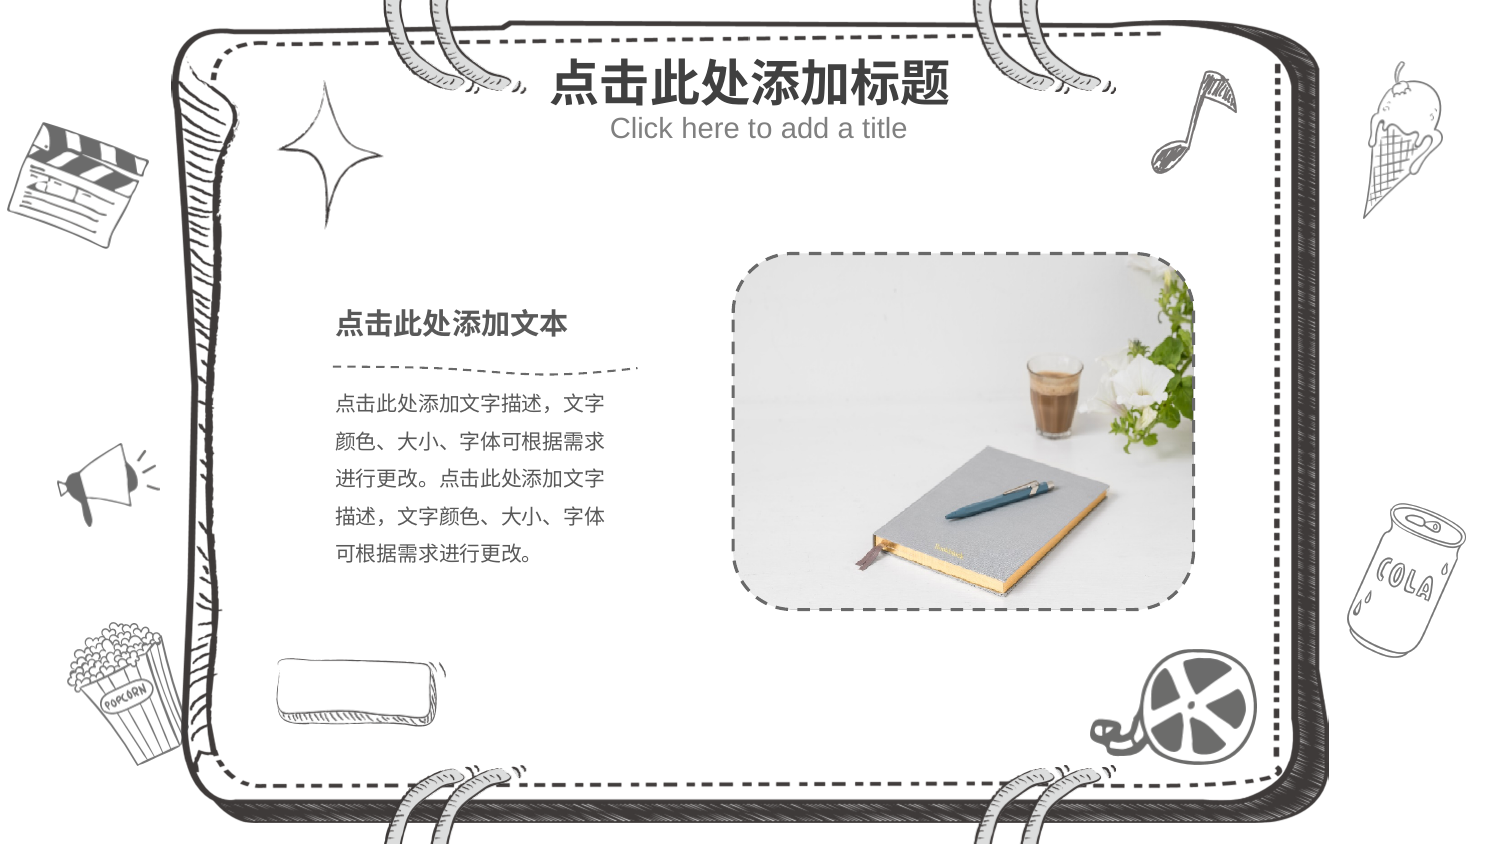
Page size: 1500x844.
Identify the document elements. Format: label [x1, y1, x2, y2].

picture [66, 0, 1329, 844]
picture [1347, 503, 1466, 659]
text_box [507, 45, 993, 153]
picture [1363, 61, 1443, 220]
picture [7, 122, 149, 249]
picture [57, 443, 160, 527]
